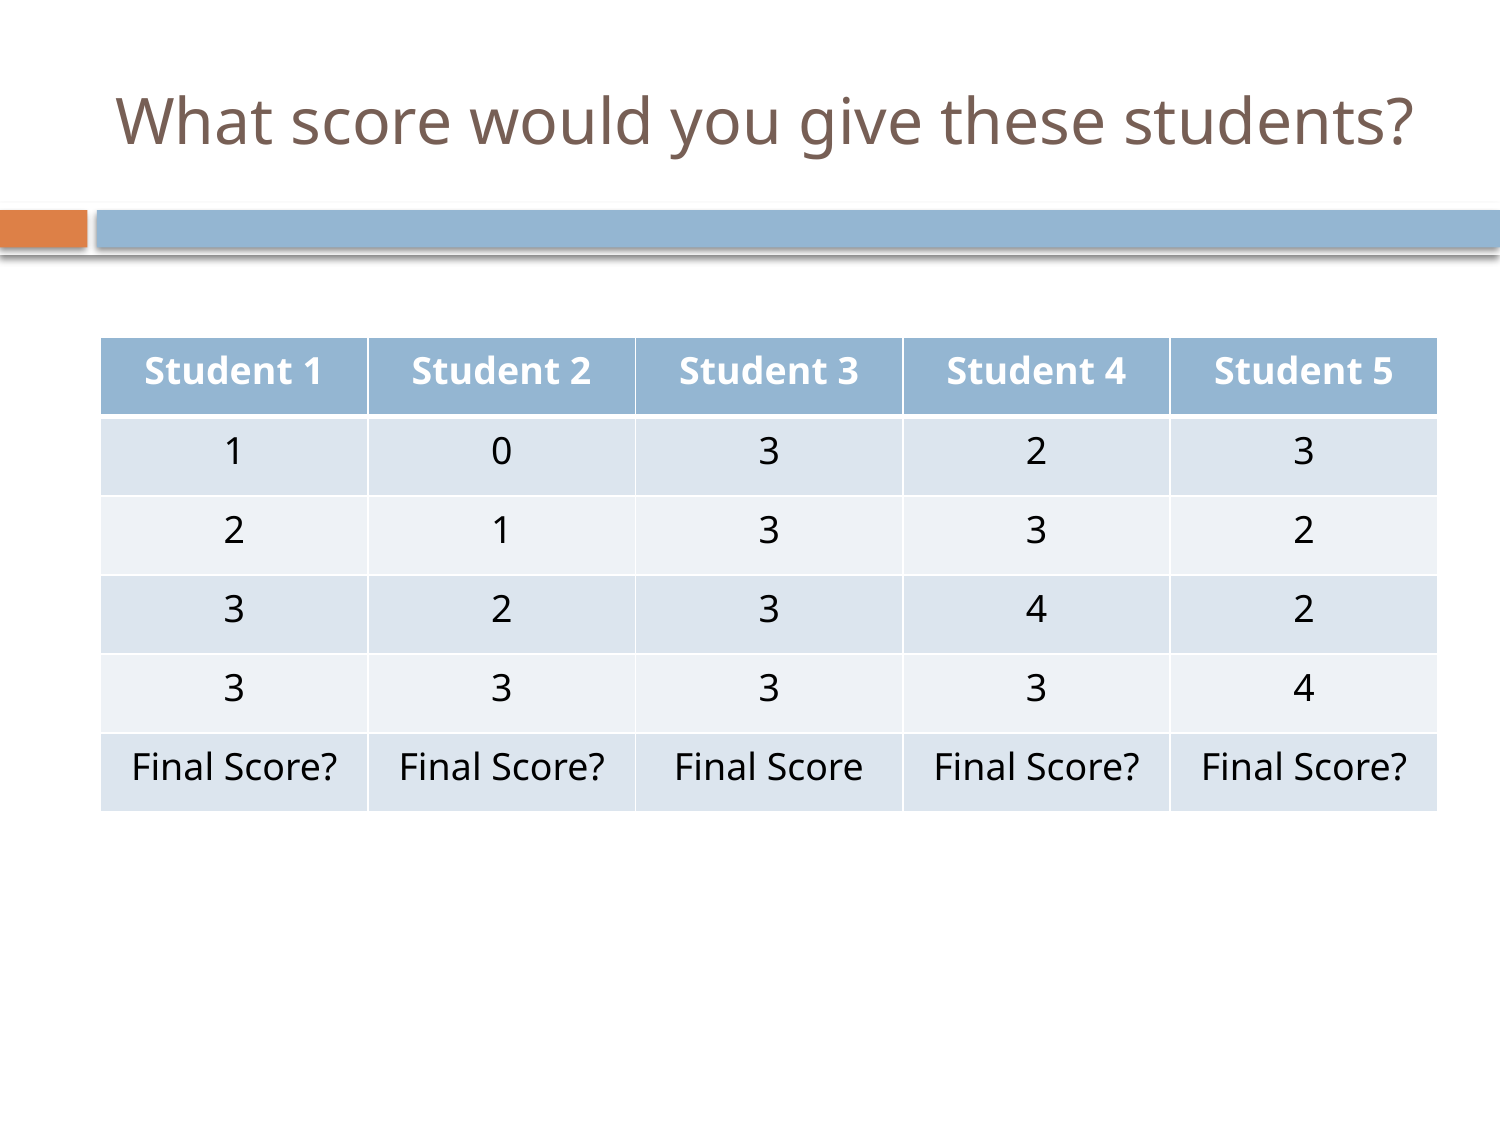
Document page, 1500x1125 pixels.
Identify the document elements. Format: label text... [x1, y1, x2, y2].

table_cell Final Score? [904, 734, 1169, 811]
table_header Student 4 [904, 338, 1169, 414]
table_cell 3 [1171, 419, 1437, 495]
table_header Student 5 [1171, 338, 1437, 414]
table_cell Final Score? [101, 734, 367, 811]
table_cell 3 [636, 419, 902, 495]
title What score would you give these students? [100, 37, 1438, 200]
table_cell 2 [904, 419, 1169, 495]
table_cell 4 [1171, 655, 1437, 732]
table_header Student 3 [636, 338, 902, 414]
table_cell 2 [101, 497, 367, 574]
table_cell 3 [101, 655, 367, 732]
table_cell 3 [904, 655, 1169, 732]
table_header Student 2 [369, 338, 635, 414]
table_cell 0 [369, 419, 635, 495]
table_cell Final Score? [1171, 734, 1437, 811]
table_cell 2 [1171, 576, 1437, 653]
table_cell 3 [101, 576, 367, 653]
table_cell 1 [101, 419, 367, 495]
table_cell Final Score? [369, 734, 635, 811]
table_header Student 1 [101, 338, 367, 414]
table_cell 4 [904, 576, 1169, 653]
table_cell 2 [369, 576, 635, 653]
table_cell 3 [369, 655, 635, 732]
table_cell 1 [369, 497, 635, 574]
table_cell 2 [1171, 497, 1437, 574]
table_cell 3 [636, 497, 902, 574]
table_cell 3 [636, 655, 902, 732]
table_cell 3 [636, 576, 902, 653]
table_cell 3 [904, 497, 1169, 574]
table_cell Final Score [636, 734, 902, 811]
